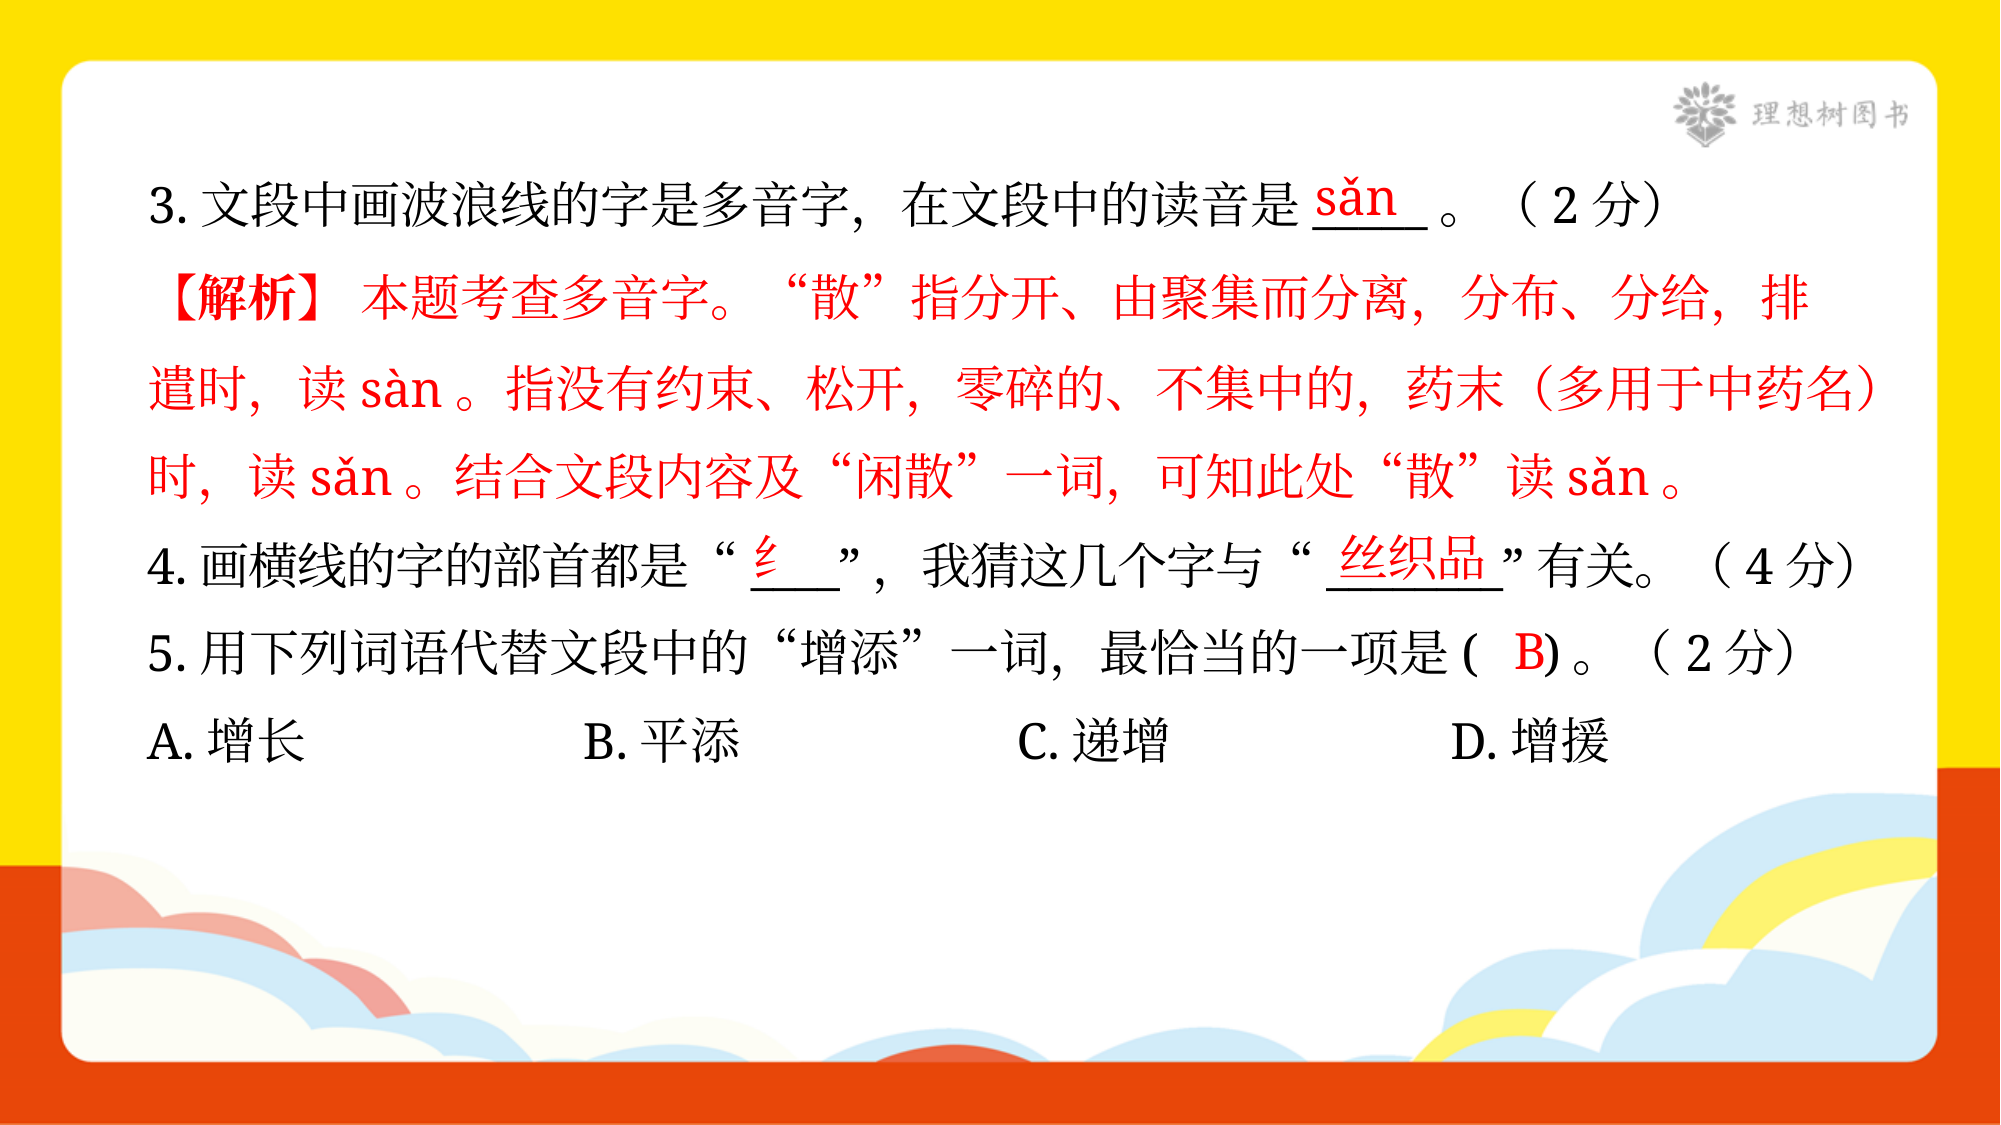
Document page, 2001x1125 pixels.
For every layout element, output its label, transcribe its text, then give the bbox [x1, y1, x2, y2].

text_box 3.文段中画波浪线的字是多音字，在文段中的读音是_____。（2分） [147, 145, 1852, 224]
text_box 5.用下列词语代替文段中的“增添”一词，最恰当的一项是( )。（2分） [146, 594, 1871, 672]
text_box B [1499, 592, 1561, 670]
text_box 【解析】 本题考查多音字。“散”指分开、由聚集而分离，分布、分给，排 遣时，读sàn。指没有约束、松开，零碎的、不集中的，药末（多用于中药名） 时，读sǎn。结合文段内容及“闲散”一词，可知此处“散”读sǎn。 [147, 234, 1852, 496]
text_box 4.画横线的字的部首都是“____”，我猜这几个字与“________”有关。（4分） [146, 506, 1851, 585]
picture [0, 0, 2000, 1125]
text_box 纟 [735, 498, 820, 577]
text_box sǎn [1300, 137, 1412, 216]
text_box A.增长 B.平添 C.递增 D.增援 [146, 681, 1851, 760]
text_box 丝织品 [1321, 498, 1503, 577]
